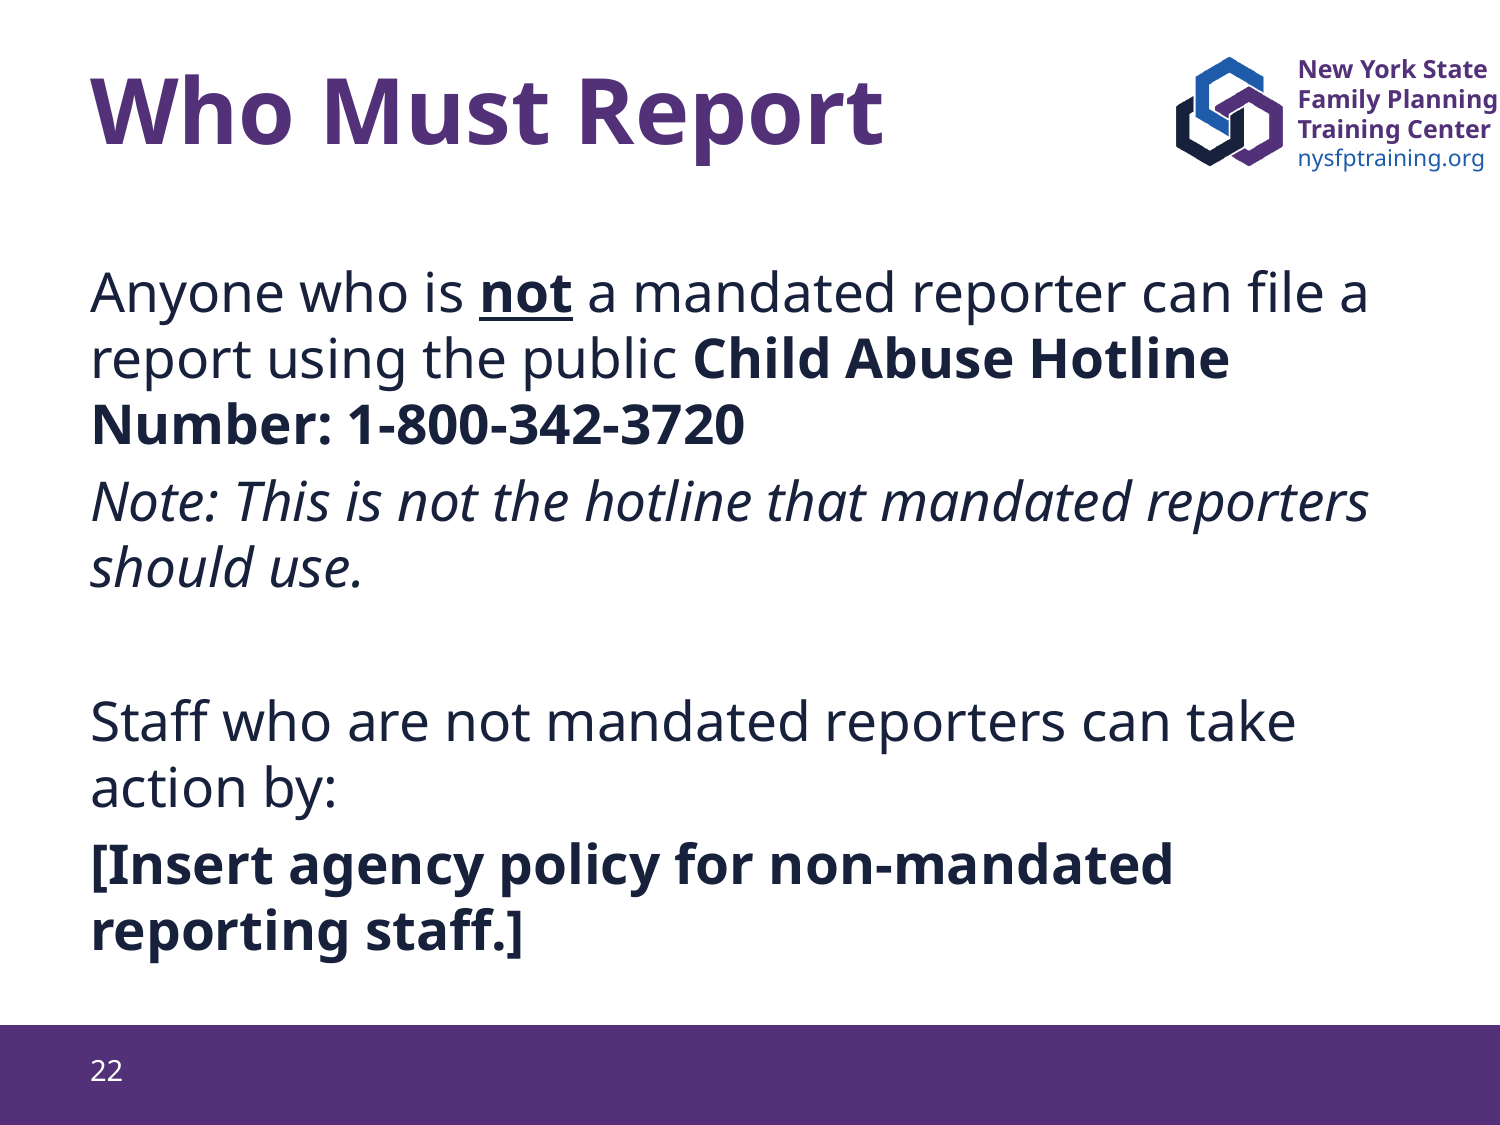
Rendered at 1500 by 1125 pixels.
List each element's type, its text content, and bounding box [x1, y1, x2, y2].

title Who Must Report [75, 45, 1025, 249]
picture [1175, 55, 1284, 168]
slide_number 22 [75, 1042, 285, 1103]
list Anyone who is not a mandated reporter can file a report using the public Child Abuse Hotline Number: 1-800-342-3720 Note: This is not the hotline that mandated reporters should use. Staff who are not mandated reporters can take action by: [Insert agency policy for non-mandated reporting staff.] [75, 249, 1425, 975]
